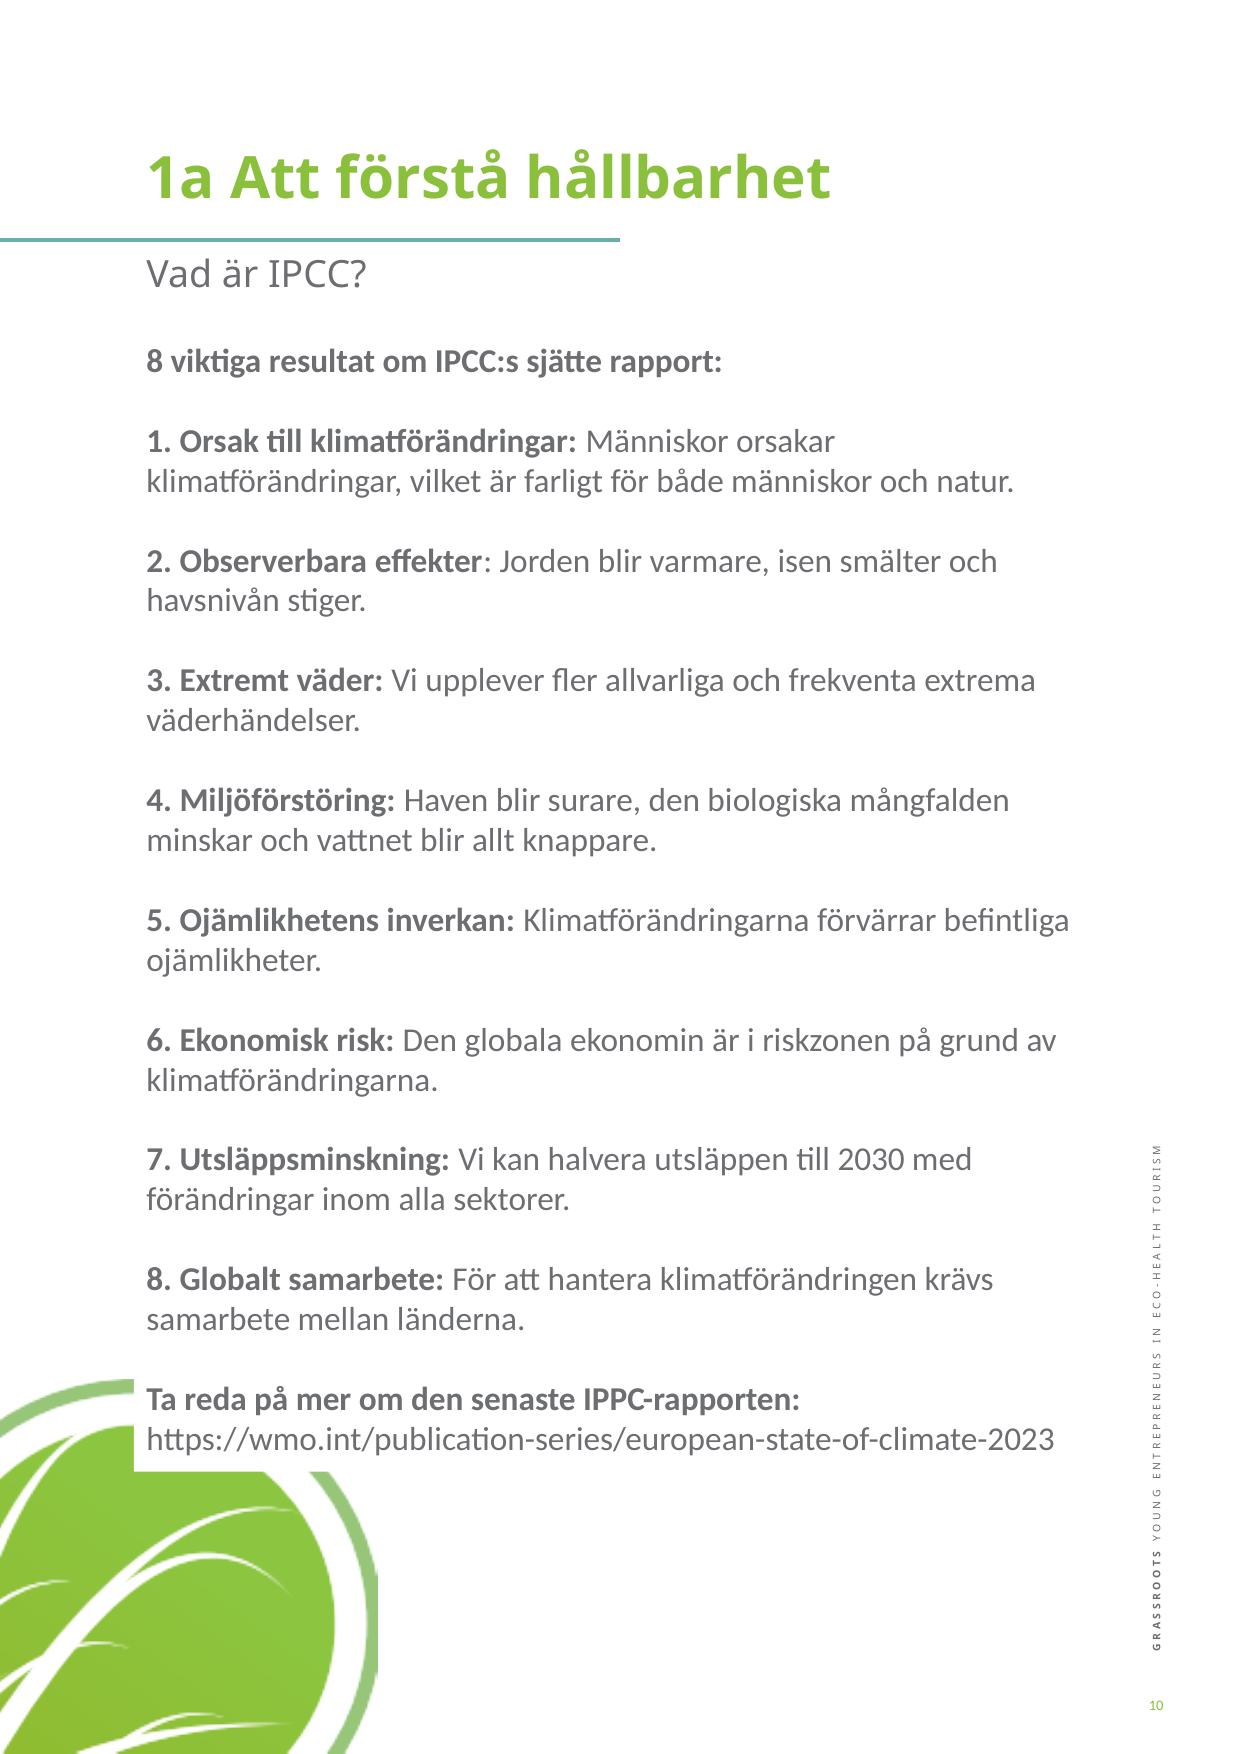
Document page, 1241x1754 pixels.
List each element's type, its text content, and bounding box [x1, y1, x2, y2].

list 8 viktiga resultat om IPCC:s sjätte rapport: 1. Orsak till klimatförändringar: Människor orsakar klimatförändringar, vilket är farligt för både människor och natur. 2. Observerbara effekter: Jorden blir varmare, isen smälter och havsnivån stiger. 3. Extremt väder: Vi upplever fler allvarliga och frekventa extrema väderhändelser. 4. Miljöförstöring: Haven blir surare, den biologiska mångfalden minskar och vattnet blir allt knappare. 5. Ojämlikhetens inverkan: Klimatförändringarna förvärrar befintliga ojämlikheter. 6. Ekonomisk risk: Den globala ekonomin är i riskzonen på grund av klimatförändringarna. 7. Utsläppsminskning: Vi kan halvera utsläppen till 2030 med förändringar inom alla sektorer. 8. Globalt samarbete: För att hantera klimatförändringen krävs samarbete mellan länderna. Ta reda på mer om den senaste IPPC-rapporten: https://wmo.int/publication-series/european-state-of-climate-2023 [131, 371, 1109, 1546]
list 1a Att förstå hållbarhet [131, 132, 1109, 242]
list Vad är IPCC? [131, 242, 1109, 371]
slide_number 10 [1125, 1666, 1187, 1743]
